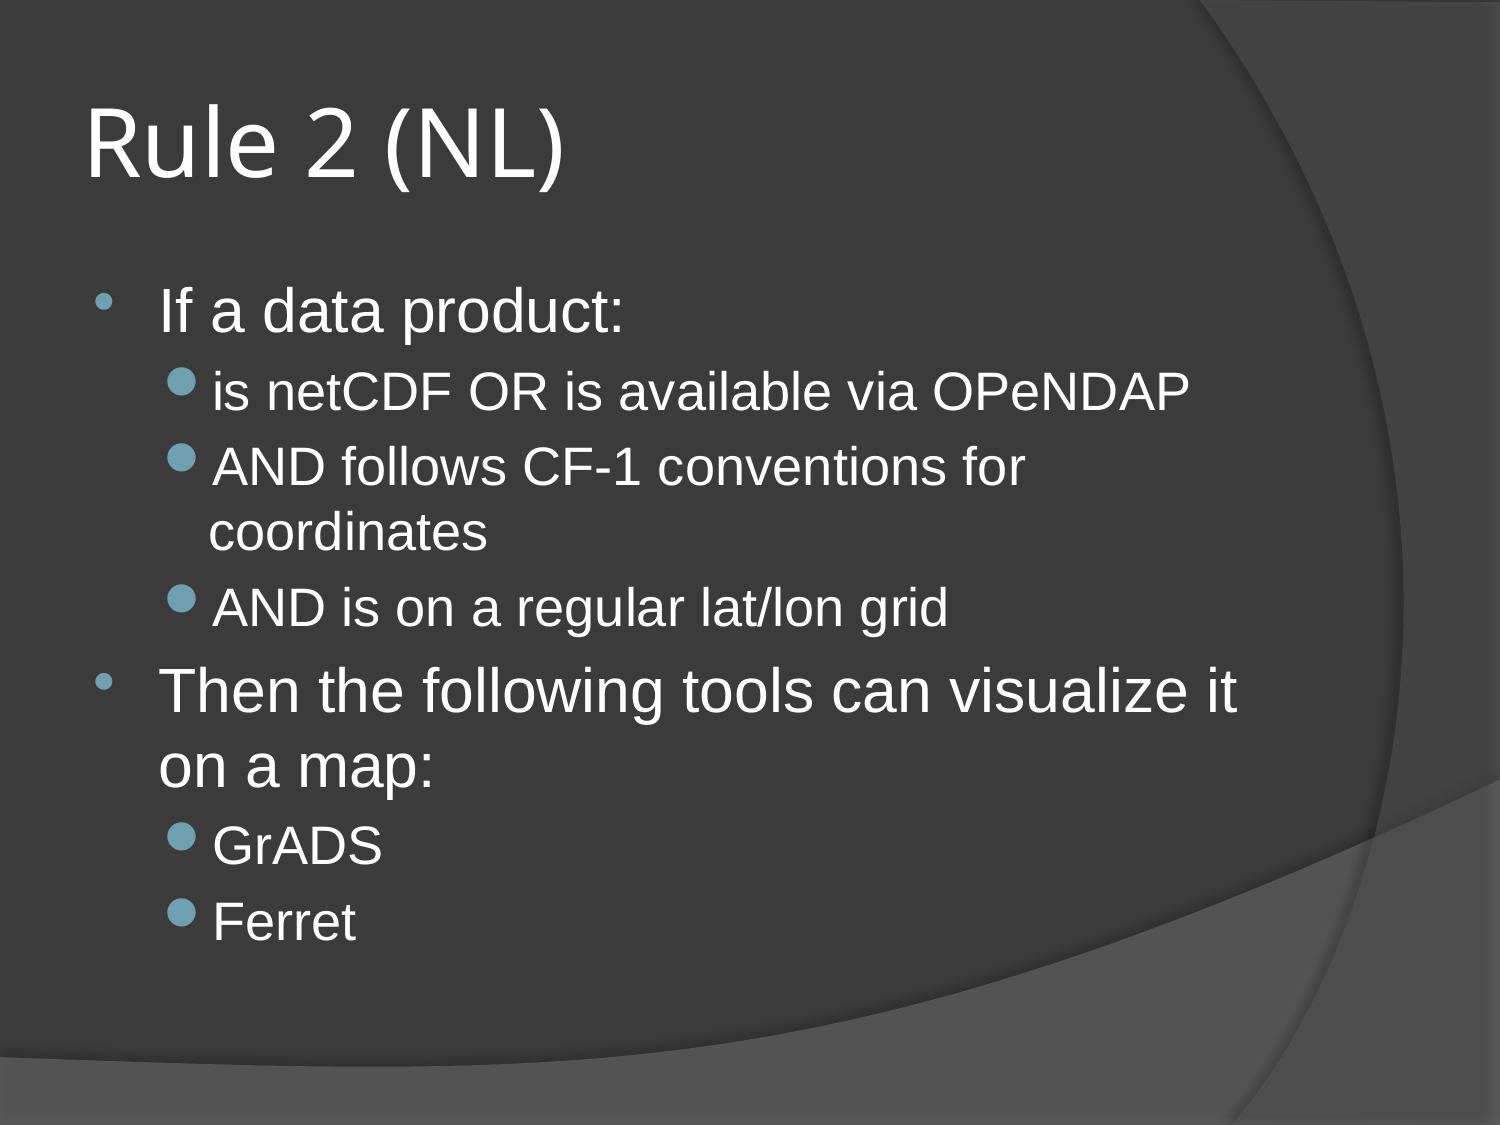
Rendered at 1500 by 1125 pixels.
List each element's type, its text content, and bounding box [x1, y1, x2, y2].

list If a data product: is netCDF OR is available via OPeNDAP AND follows CF-1 conventions for coordinates AND is on a regular lat/lon grid Then the following tools can visualize it on a map: GrADS Ferret [75, 262, 1300, 1005]
title Rule 2 (NL) [75, 45, 1300, 233]
